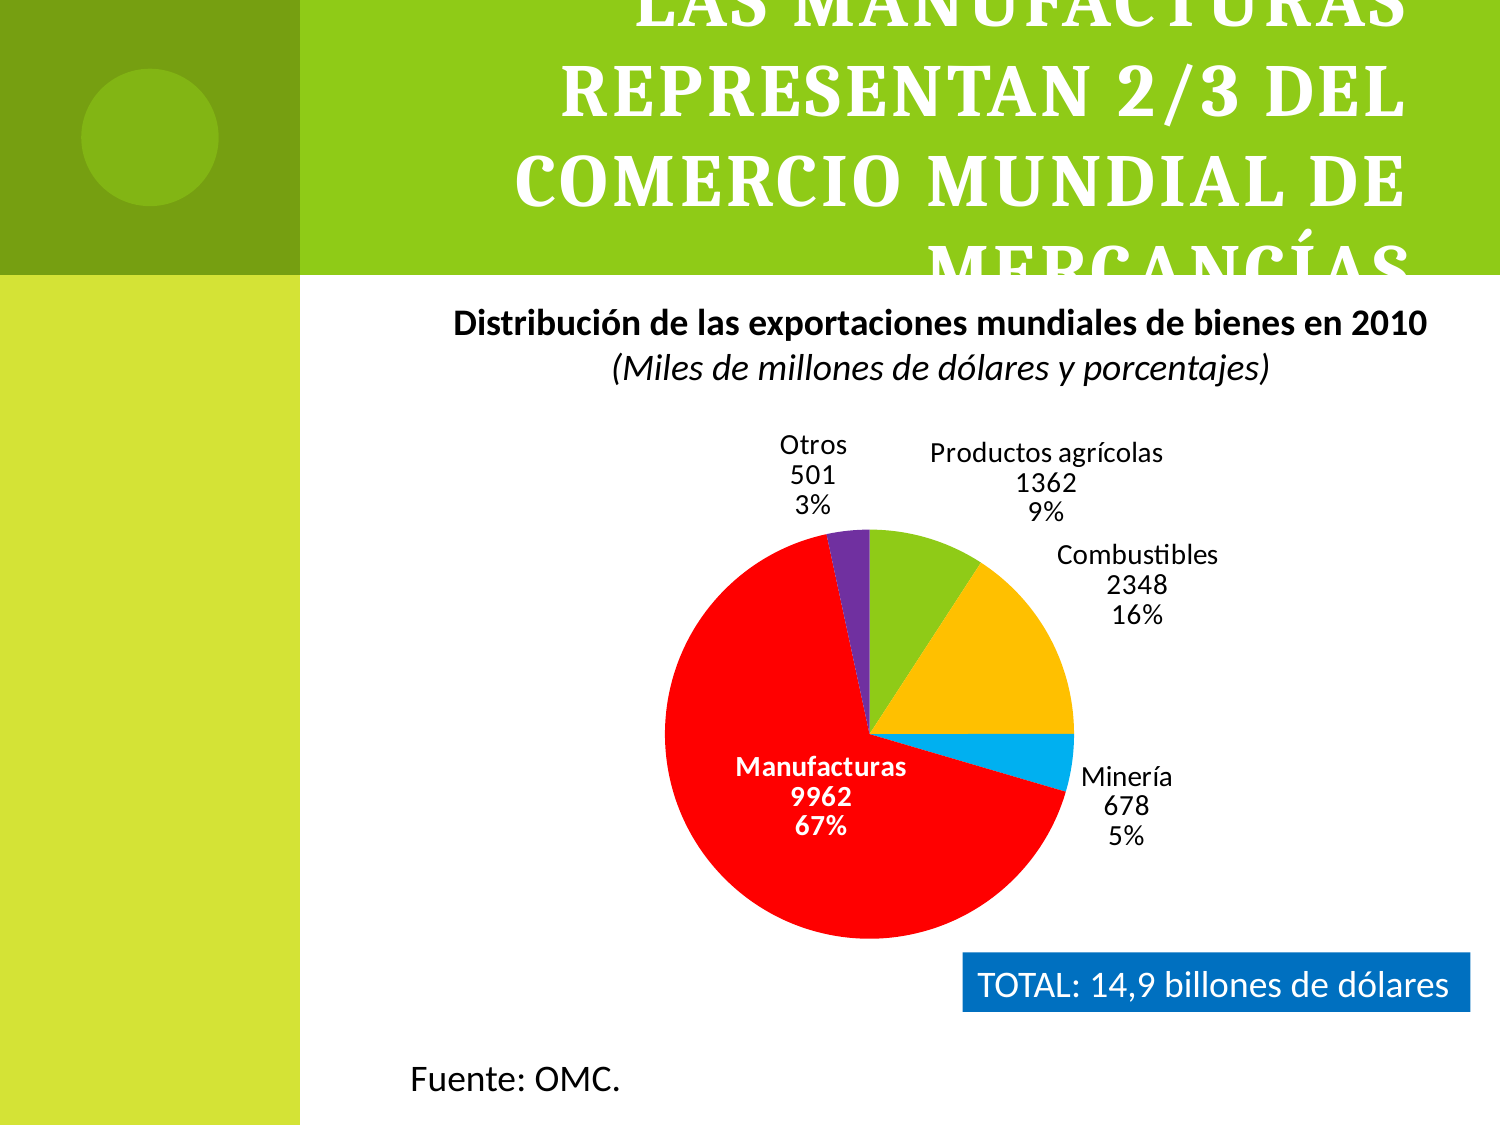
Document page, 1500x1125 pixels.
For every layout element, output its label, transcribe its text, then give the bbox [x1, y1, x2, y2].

text_box TOTAL: 14,9 billones de dólares [1424, 952, 1471, 1012]
text_box Distribución de las exportaciones mundiales de bienes en 2010 (Miles de millones de dólares y porcentajes) [430, 290, 1452, 441]
chart [324, 420, 1424, 1006]
text_box Fuente: OMC. [395, 1046, 639, 1107]
title Las manufacturas representan 2/3 del comercio mundial de mercancías [277, 37, 1425, 225]
